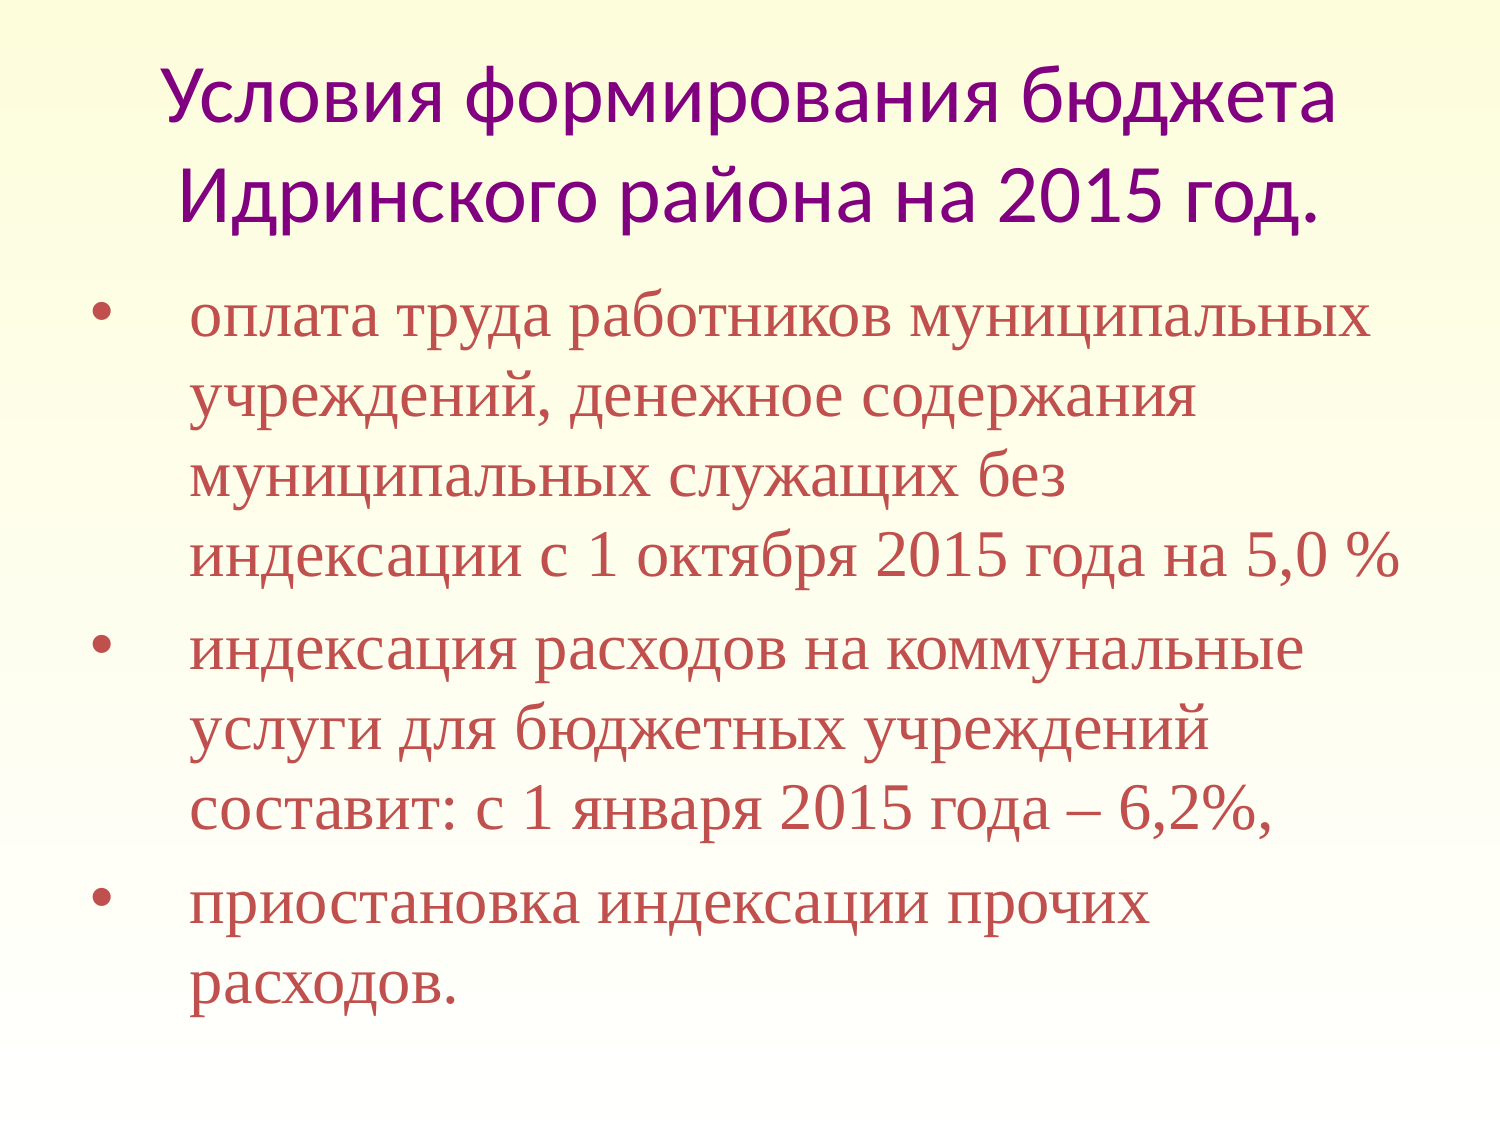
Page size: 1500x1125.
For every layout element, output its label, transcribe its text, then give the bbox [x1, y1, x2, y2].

title Условия формирования бюджета Идринского района на 2015 год. [74, 44, 1426, 233]
list оплата труда работников муниципальных учреждений, денежное содержания муниципальных служащих без индексации с 1 октября 2015 года на 5,0 % индексация расходов на коммунальные услуги для бюджетных учреждений составит: с 1 января 2015 года – 6,2%, приостановка индексации прочих расходов. [74, 262, 1426, 1067]
